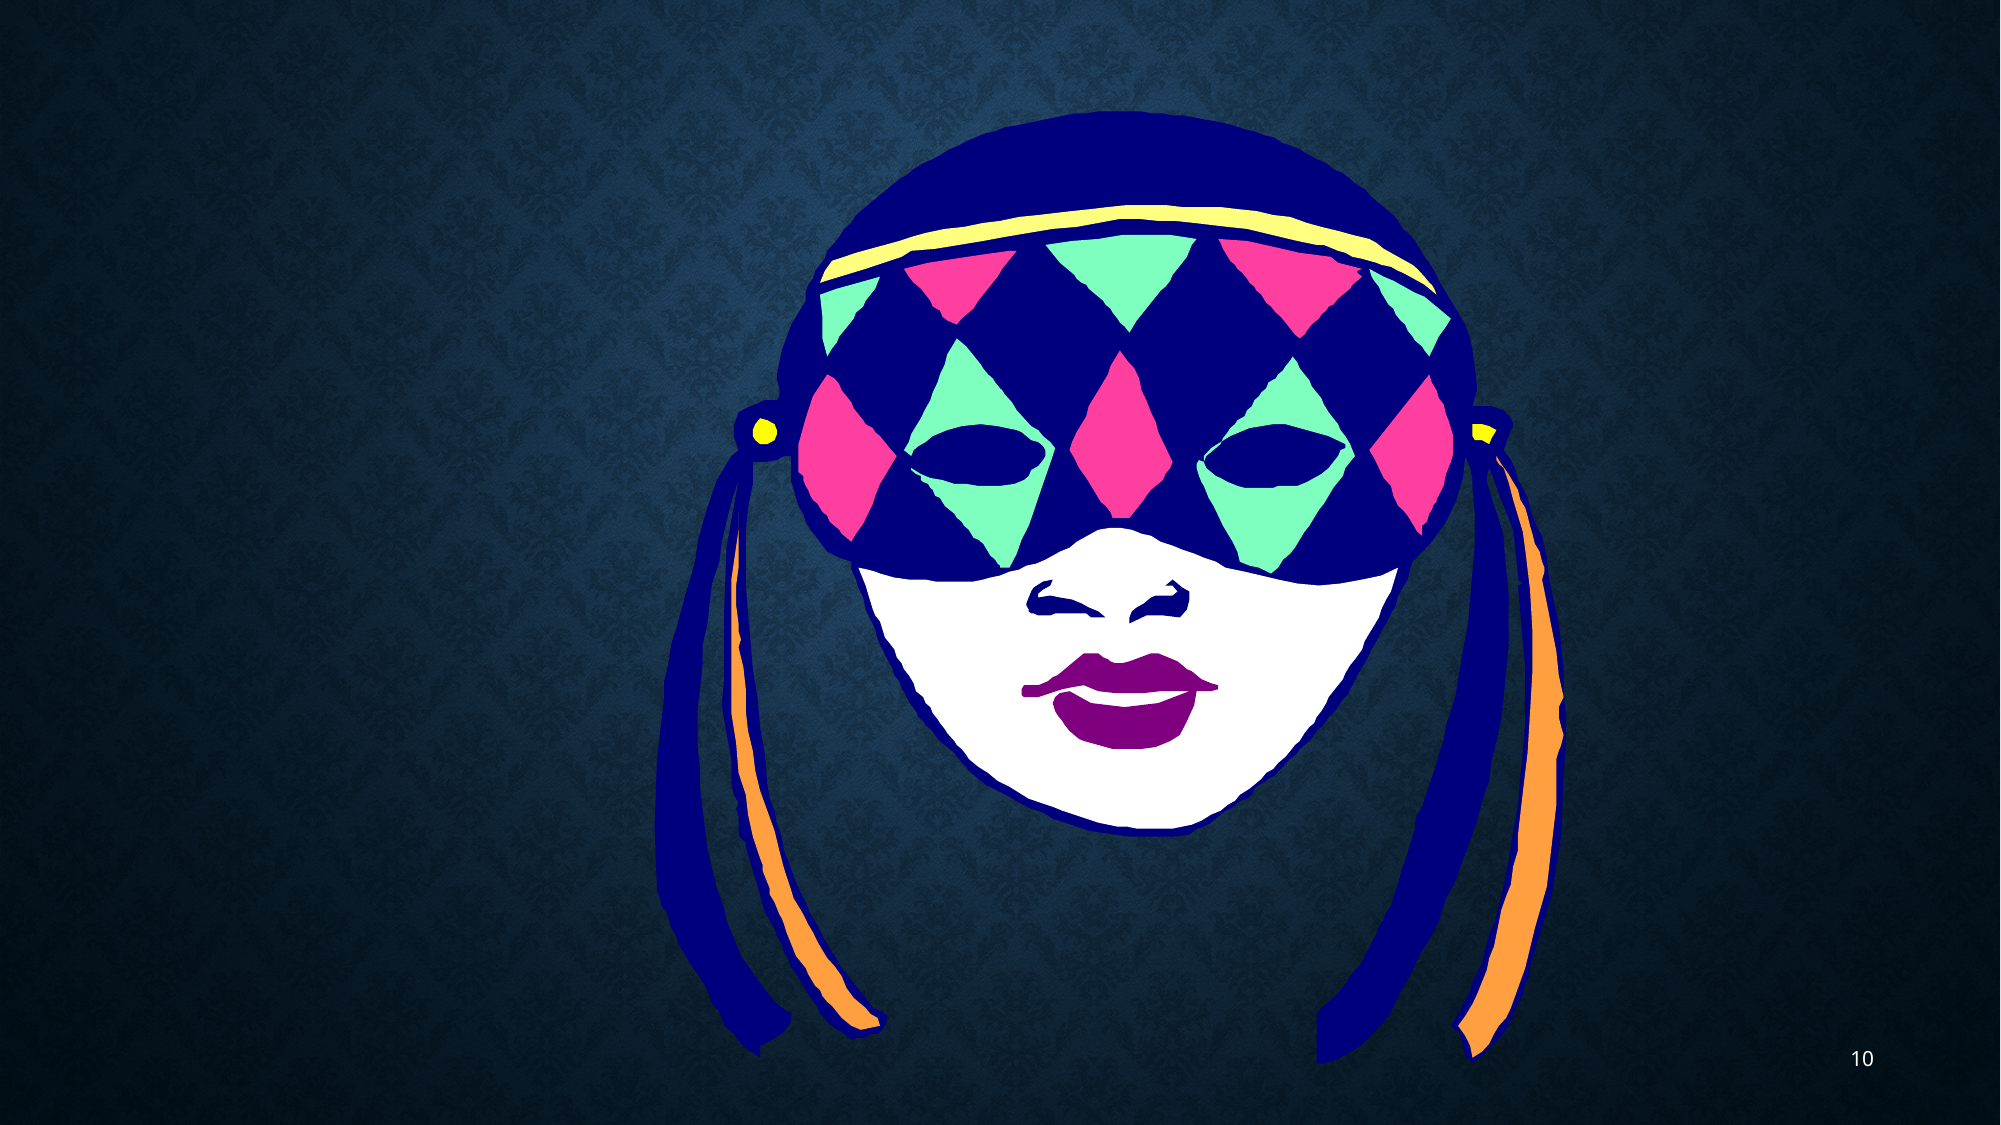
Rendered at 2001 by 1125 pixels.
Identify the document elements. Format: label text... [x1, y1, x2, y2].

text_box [653, 110, 1567, 1065]
slide_number 10 [1472, 1021, 1889, 1097]
